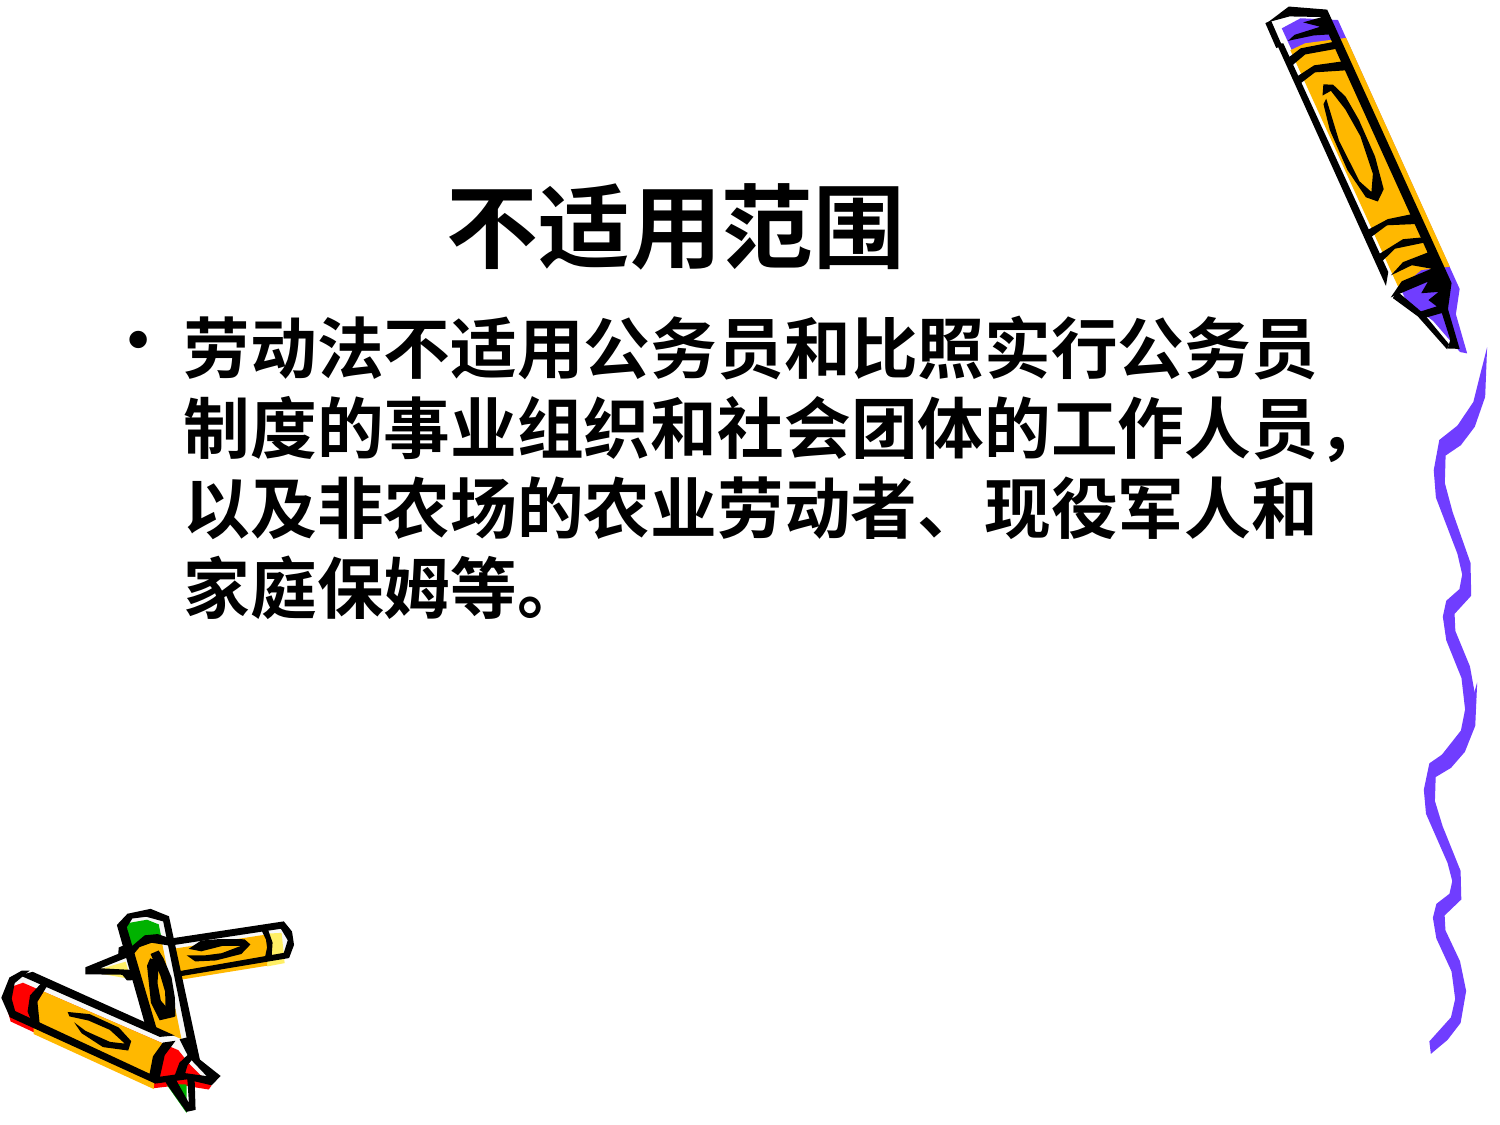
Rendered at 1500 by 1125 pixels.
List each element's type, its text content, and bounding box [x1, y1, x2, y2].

list 劳动法不适用公务员和比照实行公务员制度的事业组织和社会团体的工作人员，以及非农场的农业劳动者、现役军人和家庭保姆等。 [112, 299, 1376, 901]
title 不适用范围 [112, 24, 1240, 288]
